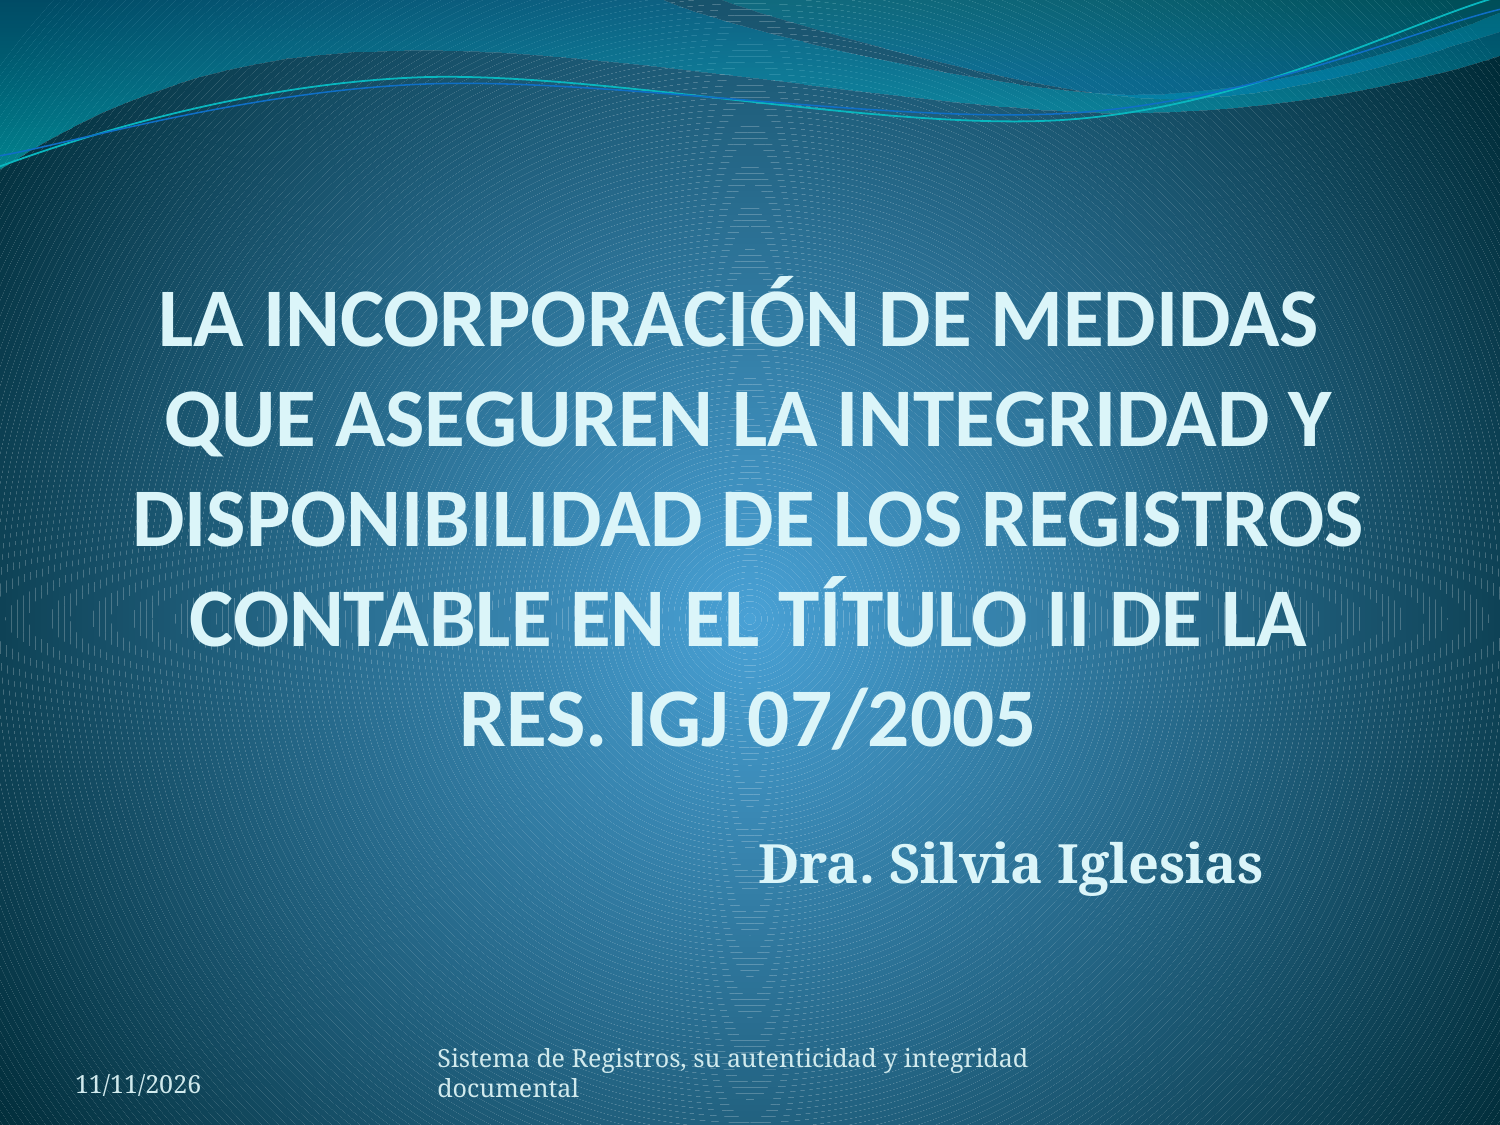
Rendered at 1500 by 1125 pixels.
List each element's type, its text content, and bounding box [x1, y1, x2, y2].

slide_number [75, 1042, 425, 1103]
title LA INCORPORACIÓN DE MEDIDAS QUE ASEGUREN LA INTEGRIDAD Y DISPONIBILIDAD DE LOS REGISTROS CONTABLE EN EL TÍTULO II DE LA RES. IGJ 07/2005 [112, 160, 1388, 764]
footer Sistema de Registros, su autenticidad y integridad documental [437, 1042, 1176, 1103]
subtitle Dra. Silvia Iglesias [225, 822, 1275, 925]
